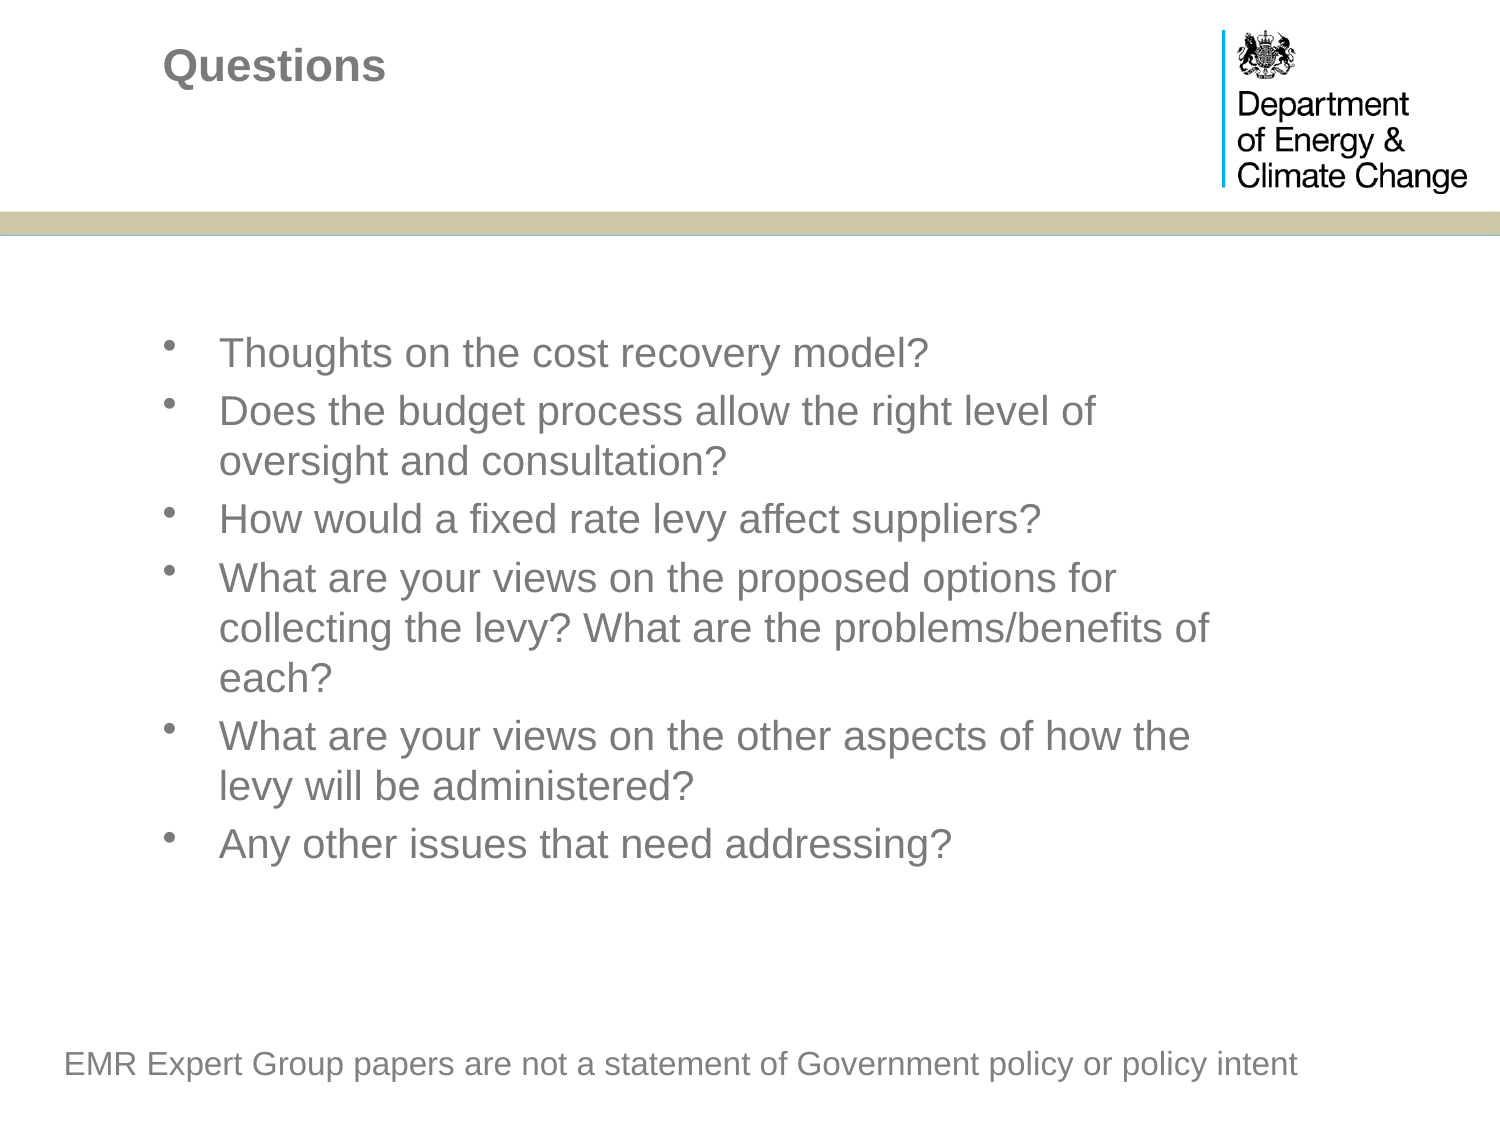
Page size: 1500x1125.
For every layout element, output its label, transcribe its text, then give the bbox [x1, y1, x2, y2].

list Thoughts on the cost recovery model? Does the budget process allow the right level of oversight and consultation? How would a fixed rate levy affect suppliers? What are your views on the proposed options for collecting the levy? What are the problems/benefits of each? What are your views on the other aspects of how the levy will be administered? Any other issues that need addressing? [147, 266, 1234, 965]
picture [0, 208, 1500, 236]
text_box EMR Expert Group papers are not a statement of Government policy or policy intent [48, 1034, 1315, 1090]
picture [1222, 30, 1467, 194]
title Questions [147, 27, 1034, 112]
